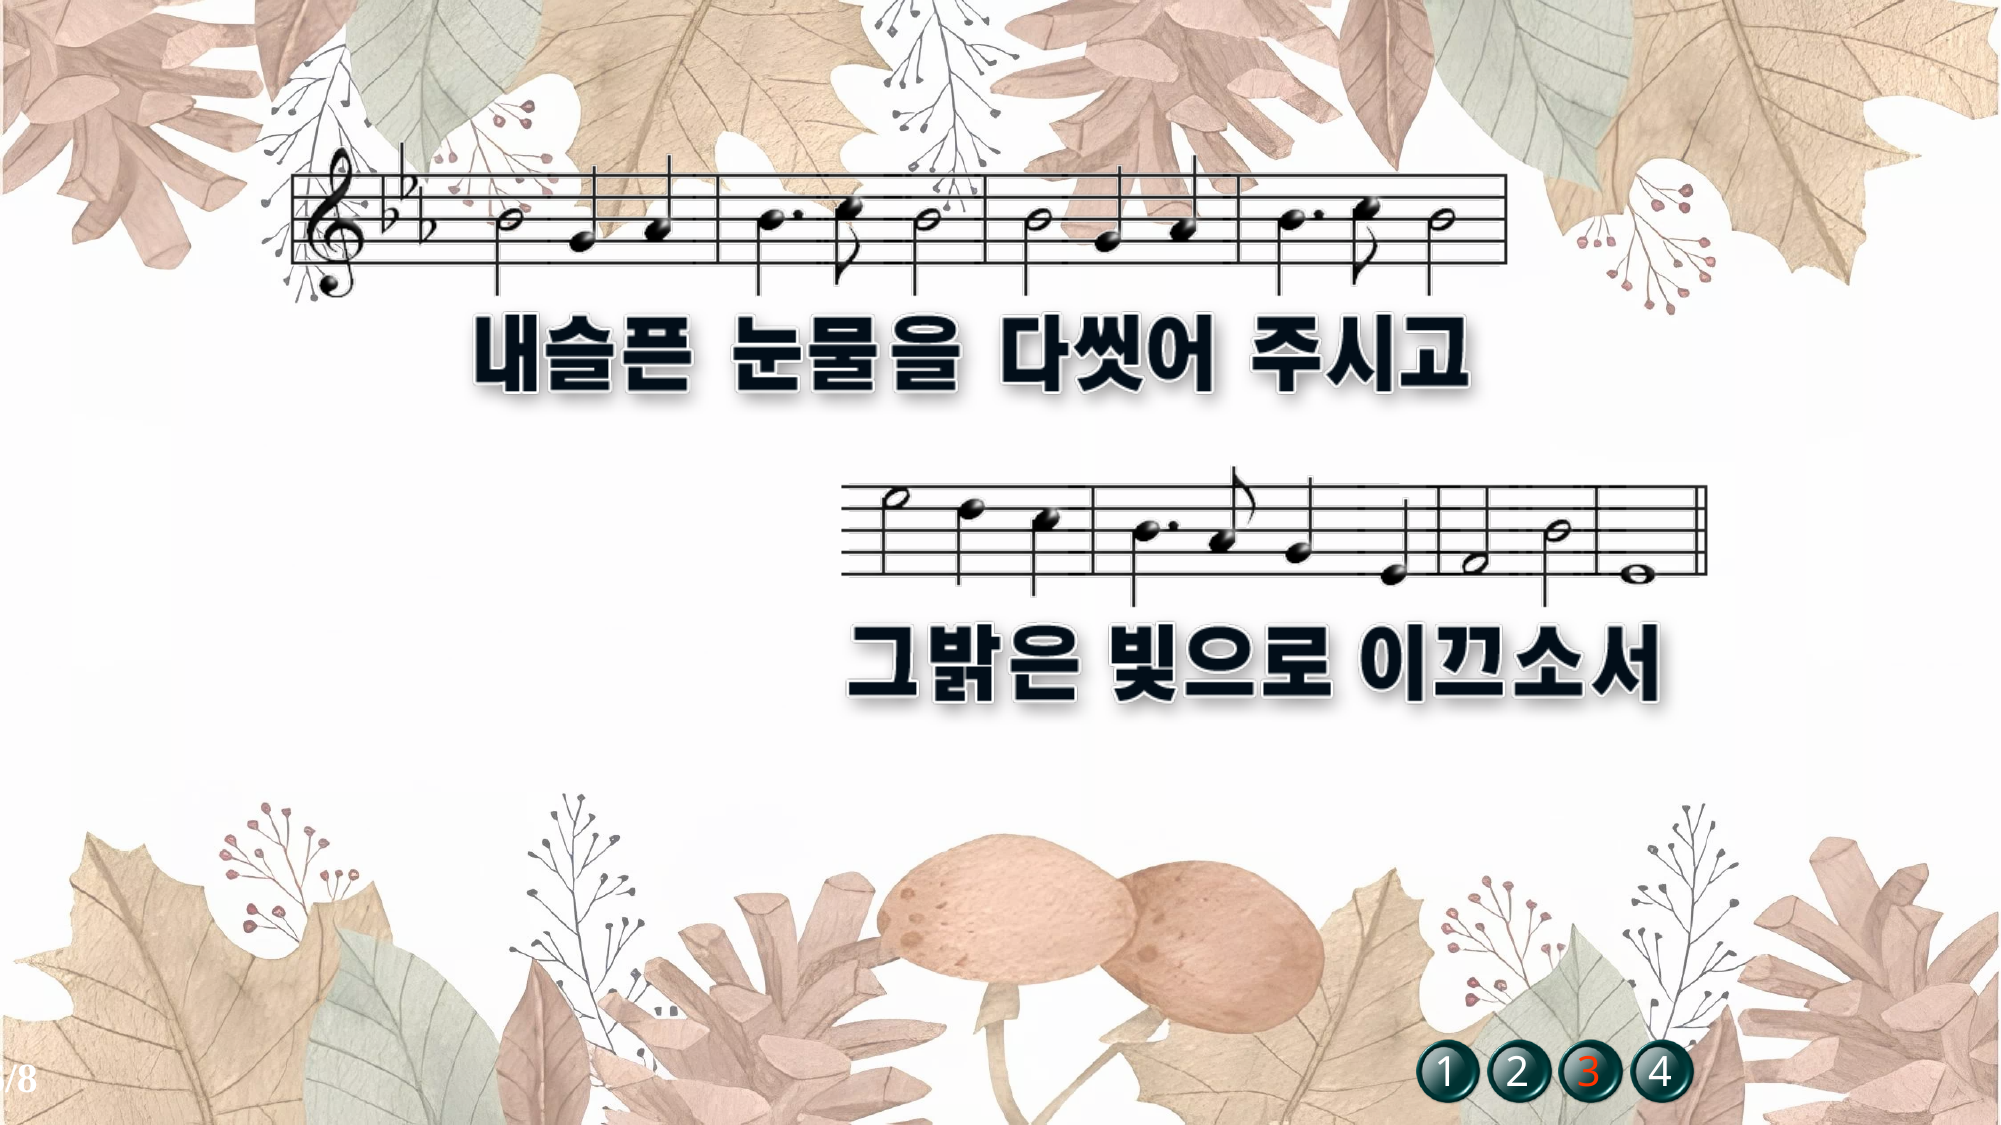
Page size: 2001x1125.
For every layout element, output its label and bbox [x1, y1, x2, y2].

text_box [1627, 1035, 1697, 1106]
text_box [1555, 1035, 1626, 1106]
text_box [1484, 1035, 1555, 1106]
picture [0, 0, 2001, 1125]
text_box [1413, 1035, 1484, 1106]
